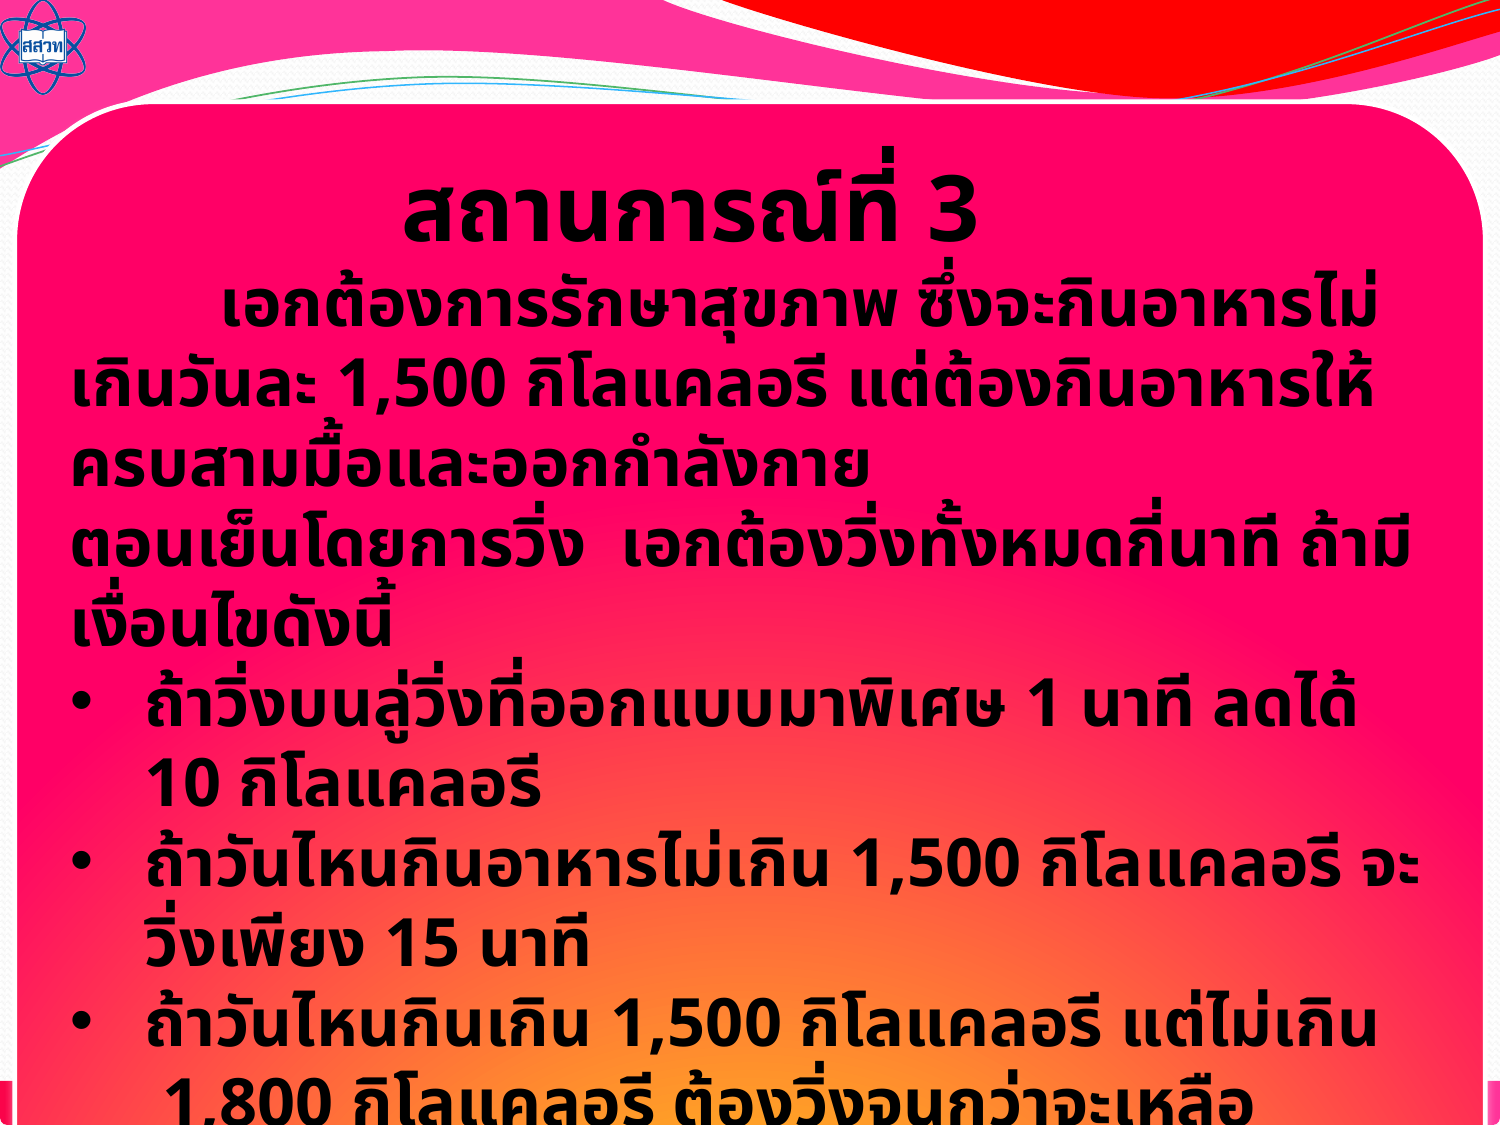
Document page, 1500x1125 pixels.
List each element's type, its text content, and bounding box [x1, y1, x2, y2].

text_box สถานการณ์ที่ 3 เอกต้องการรักษาสุขภาพ ซึ่งจะกินอาหารไม่เกินวันละ 1,500 กิโลแคลอรี แต่ต้องกินอาหารให้ครบสามมื้อและออกกำลังกาย ตอนเย็นโดยการวิ่ง เอกต้องวิ่งทั้งหมดกี่นาที ถ้ามีเงื่อนไขดังนี้ ถ้าวิ่งบนลู่วิ่งที่ออกแบบมาพิเศษ 1 นาที ลดได้ 10 กิโลแคลอรี ถ้าวันไหนกินอาหารไม่เกิน 1,500 กิโลแคลอรี จะวิ่งเพียง 15 นาที ถ้าวันไหนกินเกิน 1,500 กิโลแคลอรี แต่ไม่เกิน 1,800 กิโลแคลอรี ต้องวิ่งจนกว่าจะเหลือ 1,500 กิโลแคลอรี โดยต้องวิ่งไม่ต่ำกว่า 15 นาที ถ้าเกินกว่า 1,800 กิโลแคลอรี จะวิ่งเป็นเวลา 60 นาที [13, 101, 1487, 1125]
picture [0, 0, 86, 95]
